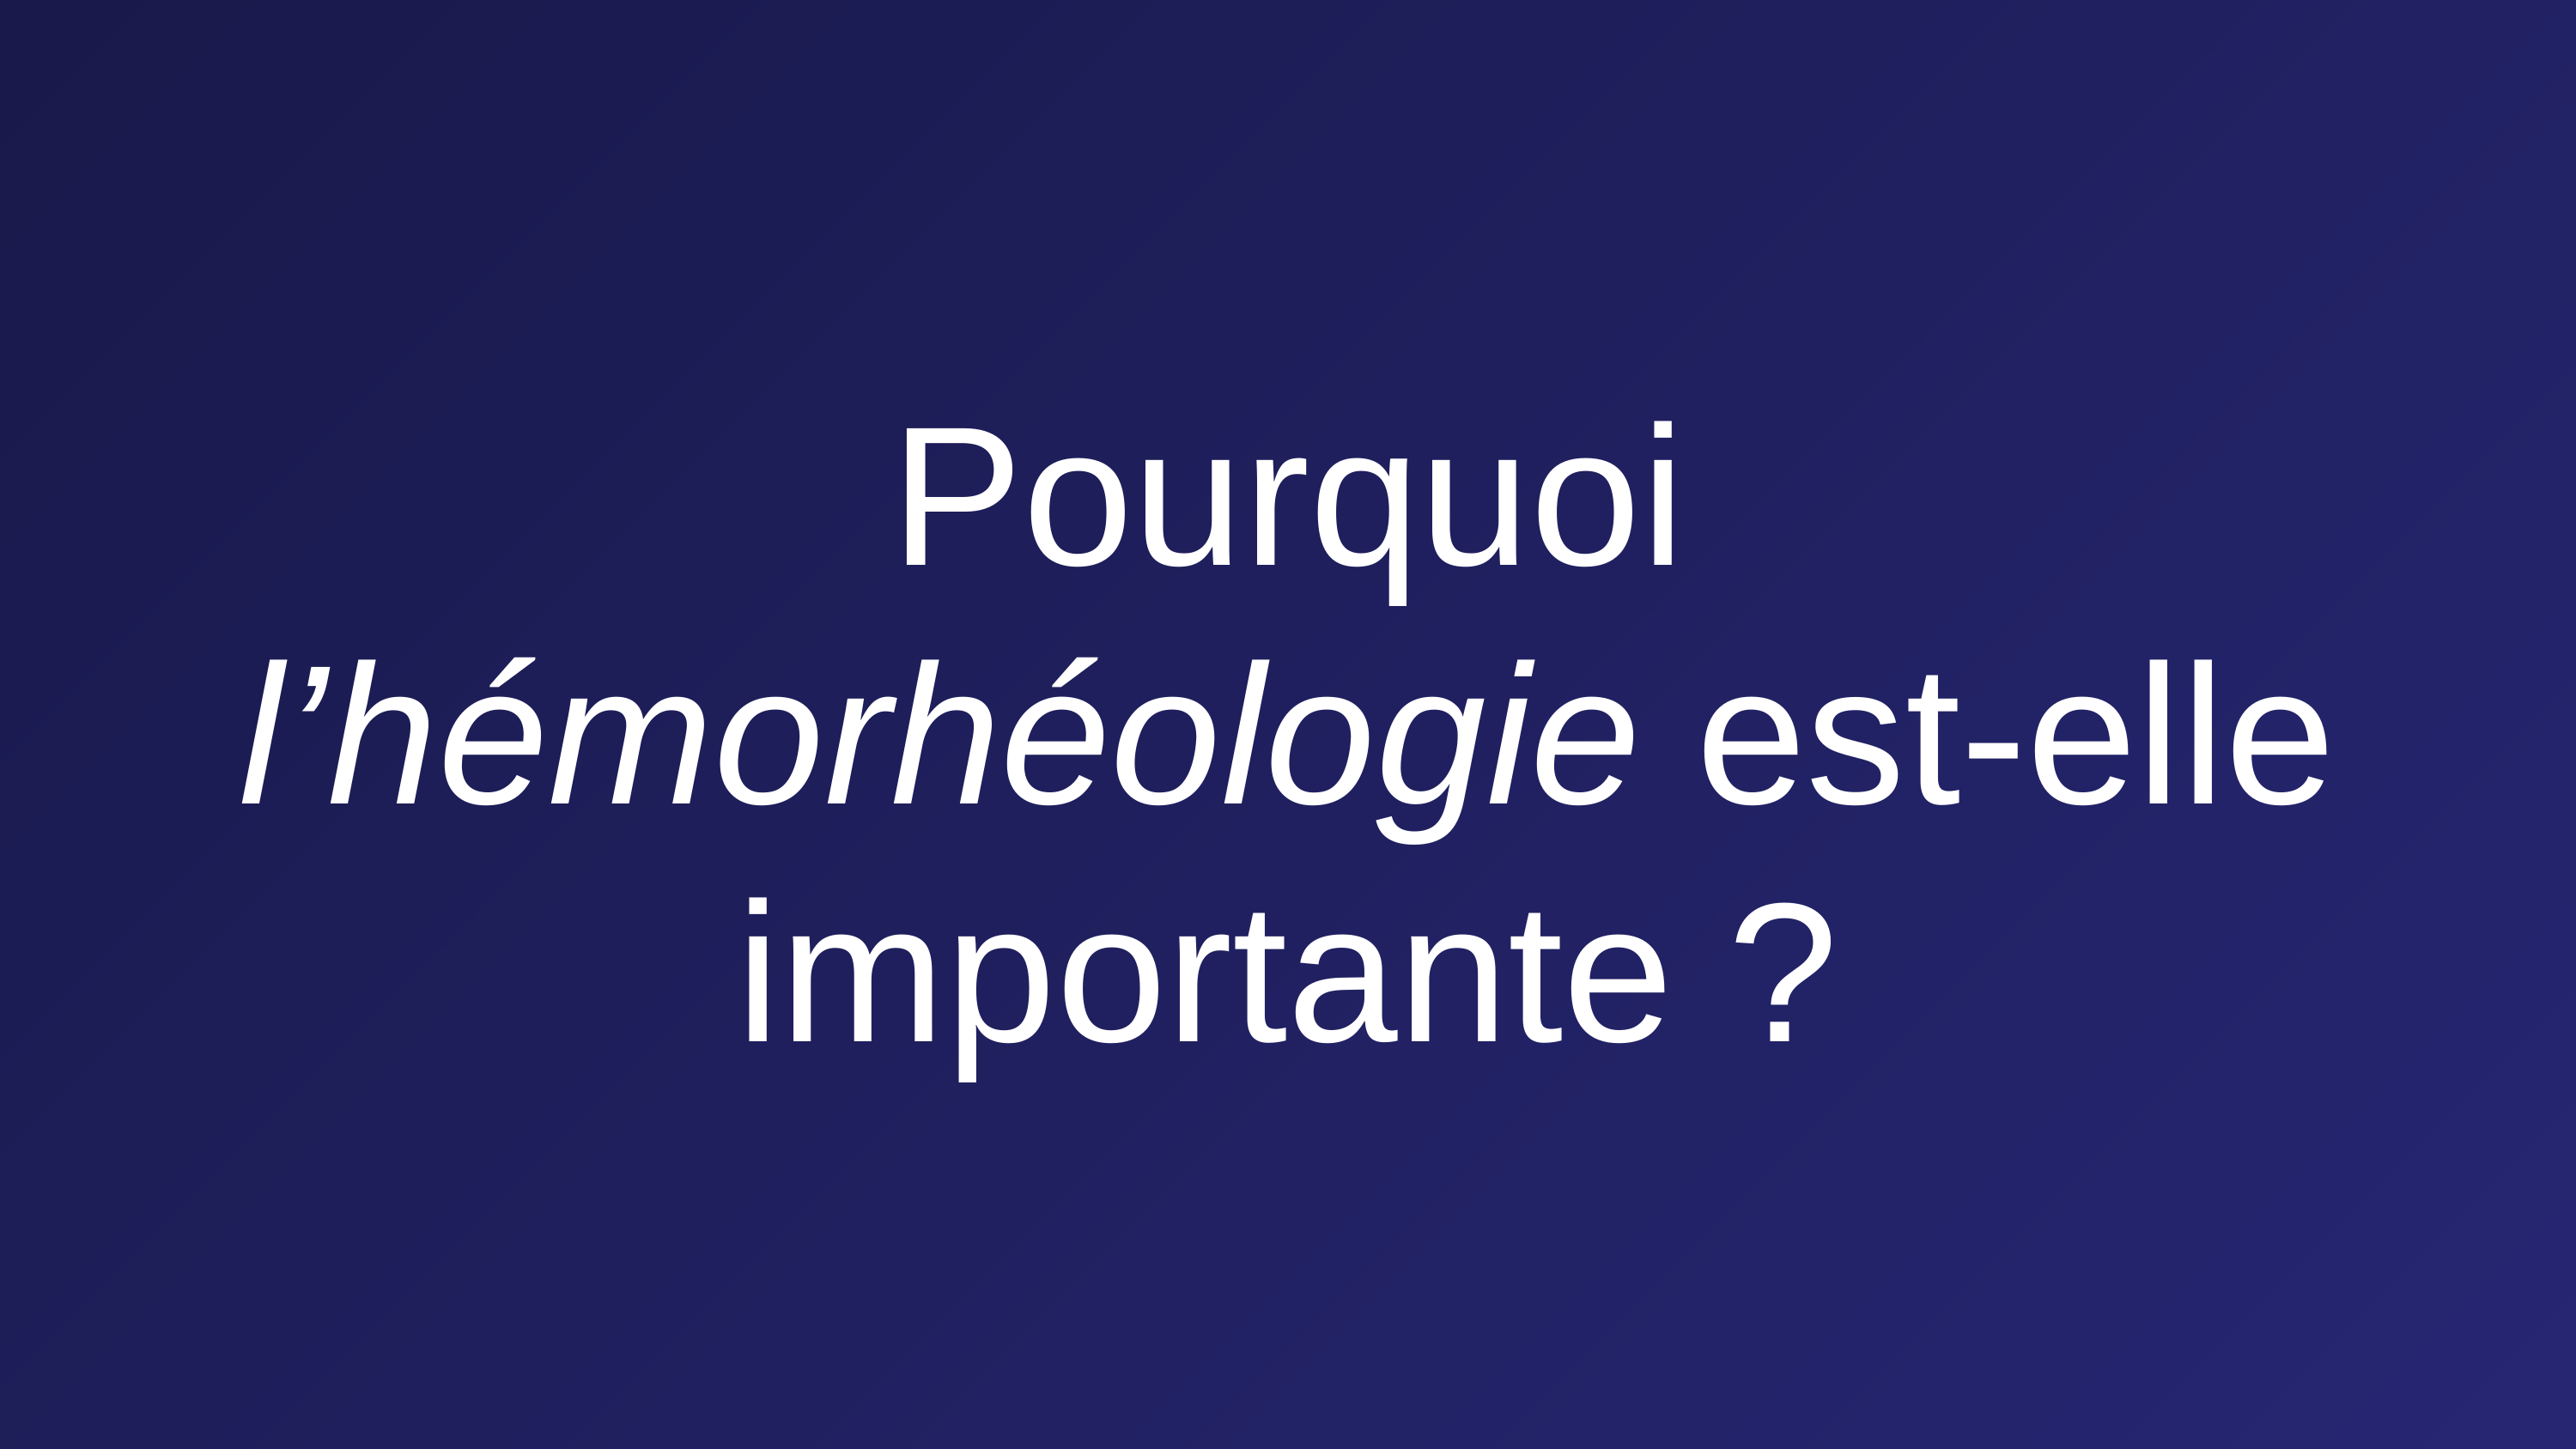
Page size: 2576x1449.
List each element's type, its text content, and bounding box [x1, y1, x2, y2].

title Pourquoi l’hémorhéologie est-elle importante ? [193, 603, 2383, 846]
